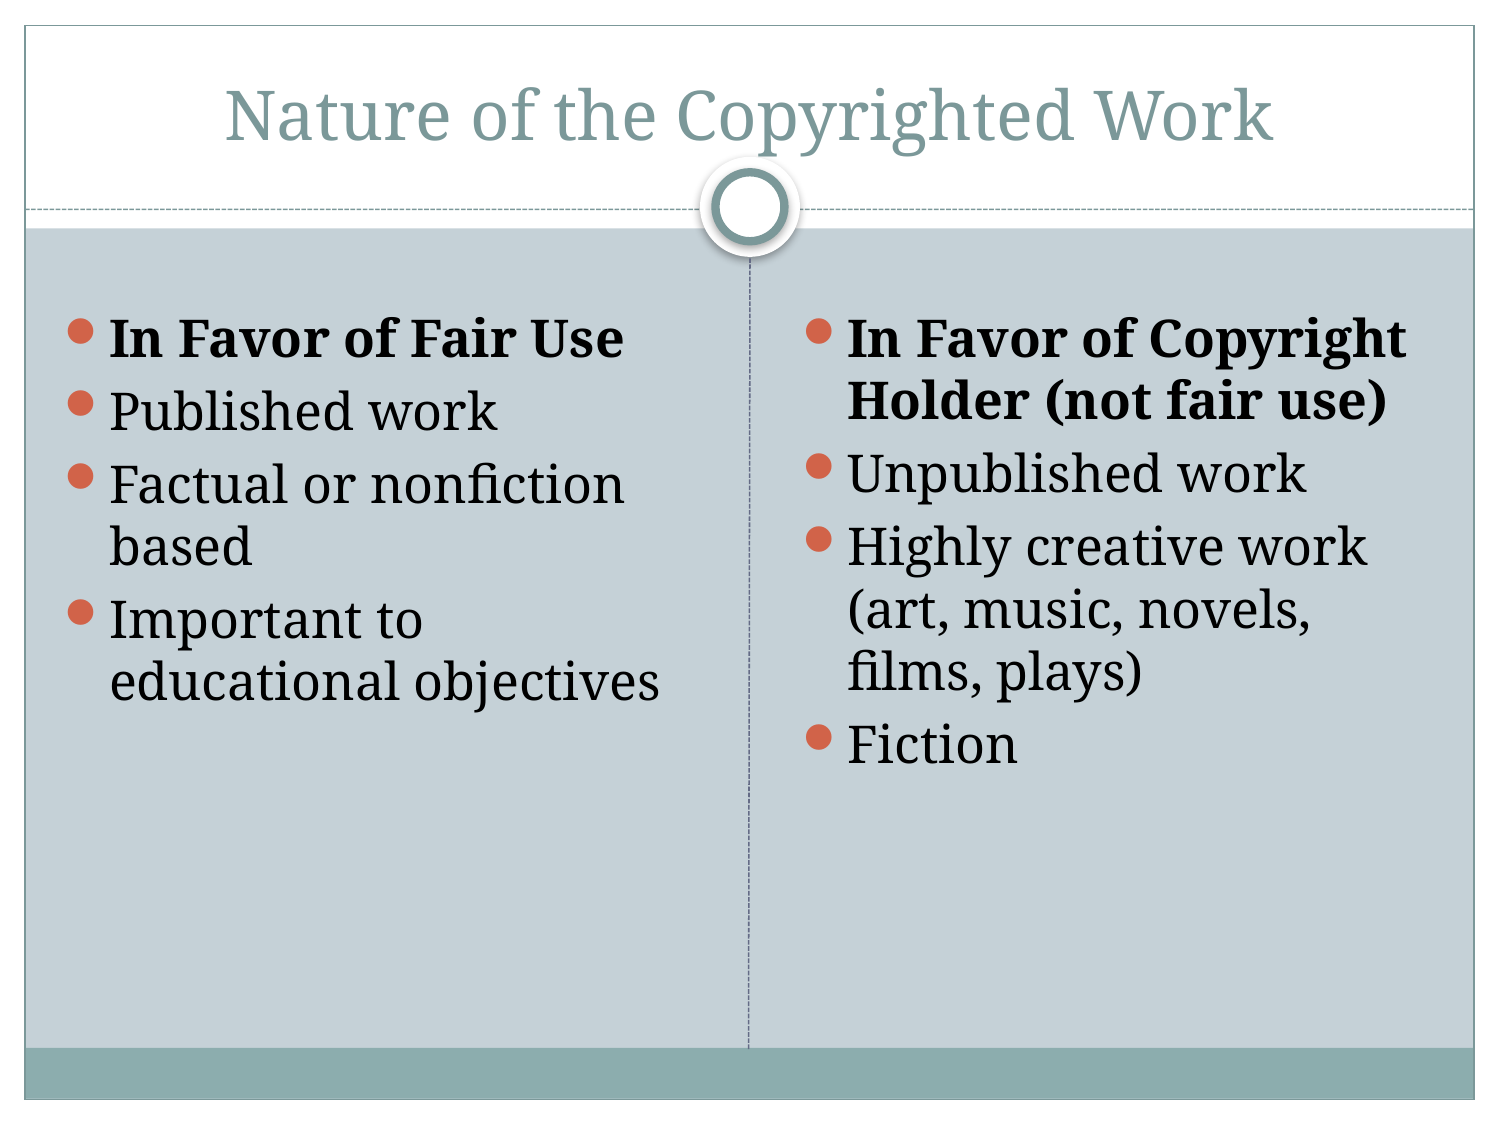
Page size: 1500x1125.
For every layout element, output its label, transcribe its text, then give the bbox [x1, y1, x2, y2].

list In Favor of Copyright Holder (not fair use) Unpublished work Highly creative work (art, music, novels, films, plays) Fiction [787, 224, 1450, 993]
list In Favor of Fair Use Published work Factual or nonfiction based Important to educational objectives [49, 224, 712, 993]
title Nature of the Copyrighted Work [49, 37, 1450, 162]
